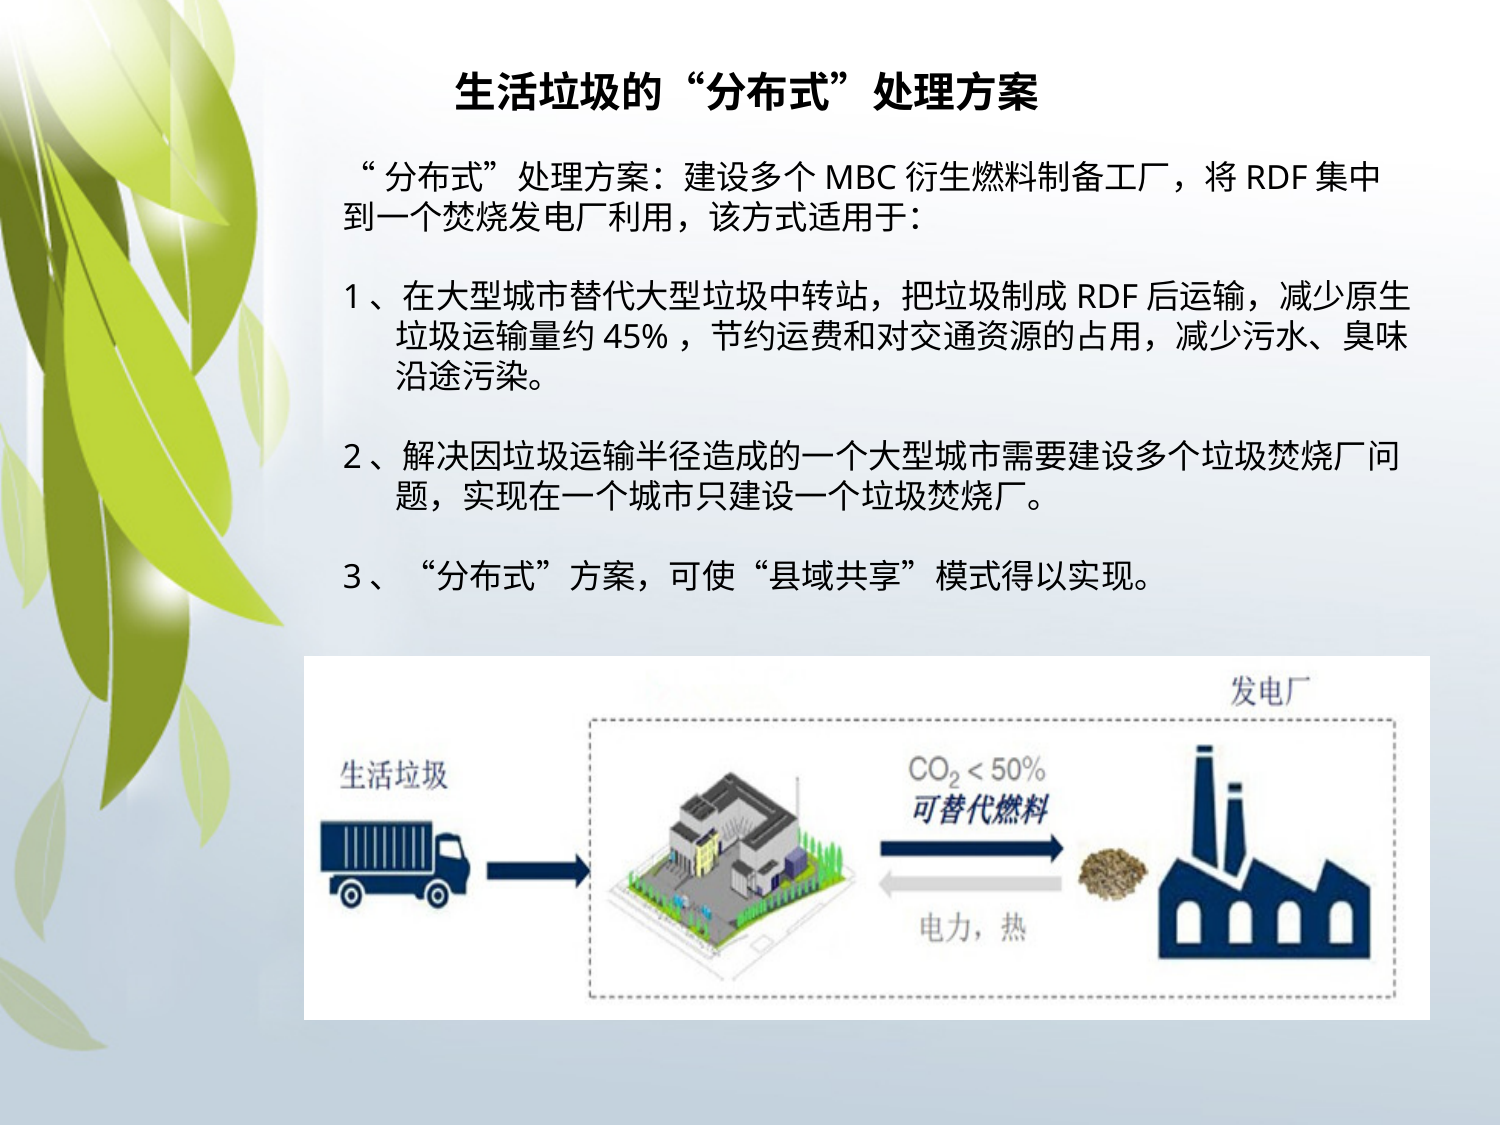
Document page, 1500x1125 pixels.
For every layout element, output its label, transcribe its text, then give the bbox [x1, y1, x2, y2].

picture [0, 0, 1500, 1125]
text_box 生活垃圾的“分布式”处理方案 “分布式”处理方案：建设多个MBC衍生燃料制备工厂，将RDF集中到一个焚烧发电厂利用，该方式适用于： 1、在大型城市替代大型垃圾中转站，把垃圾制成RDF后运输，减少原生 垃圾运输量约45%，节约运费和对交通资源的占用，减少污水、臭味 沿途污染。 2、解决因垃圾运输半径造成的一个大型城市需要建设多个垃圾焚烧厂问 题，实现在一个城市只建设一个垃圾焚烧厂。 3、“分布式”方案，可使“县域共享”模式得以实现。 [328, 58, 1430, 655]
